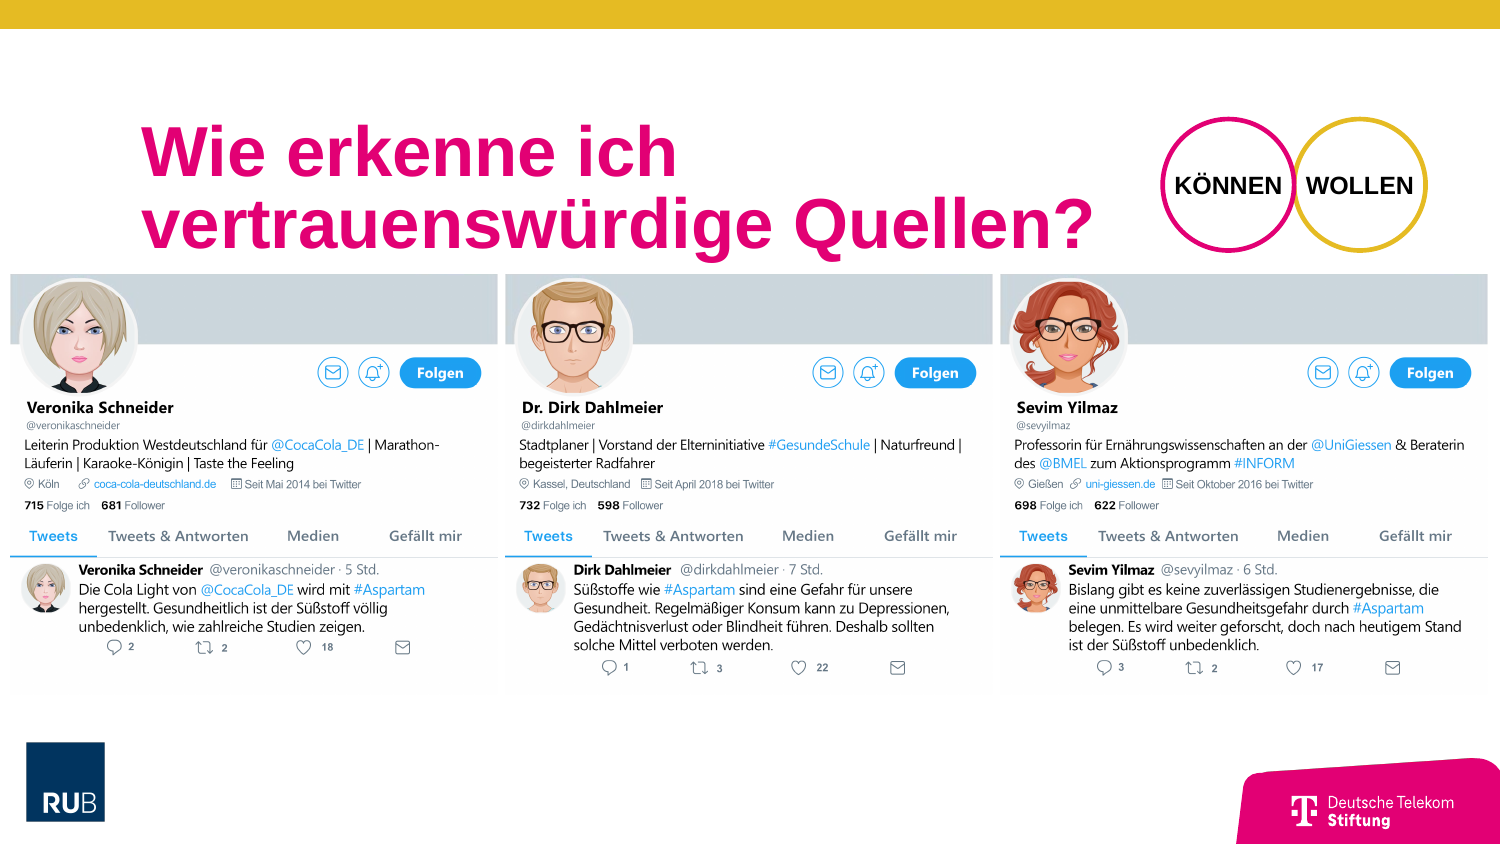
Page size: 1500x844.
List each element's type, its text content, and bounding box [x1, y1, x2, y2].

picture [999, 273, 1488, 695]
picture [23, 740, 108, 824]
title Wie erkenne ich vertrauenswürdige Quellen? [141, 119, 1229, 267]
picture [504, 273, 993, 695]
picture [1483, 758, 1500, 769]
text_box WOLLEN [1294, 116, 1428, 253]
picture [9, 273, 498, 695]
picture [1240, 758, 1468, 804]
text_box KÖNNEN [1160, 116, 1297, 253]
